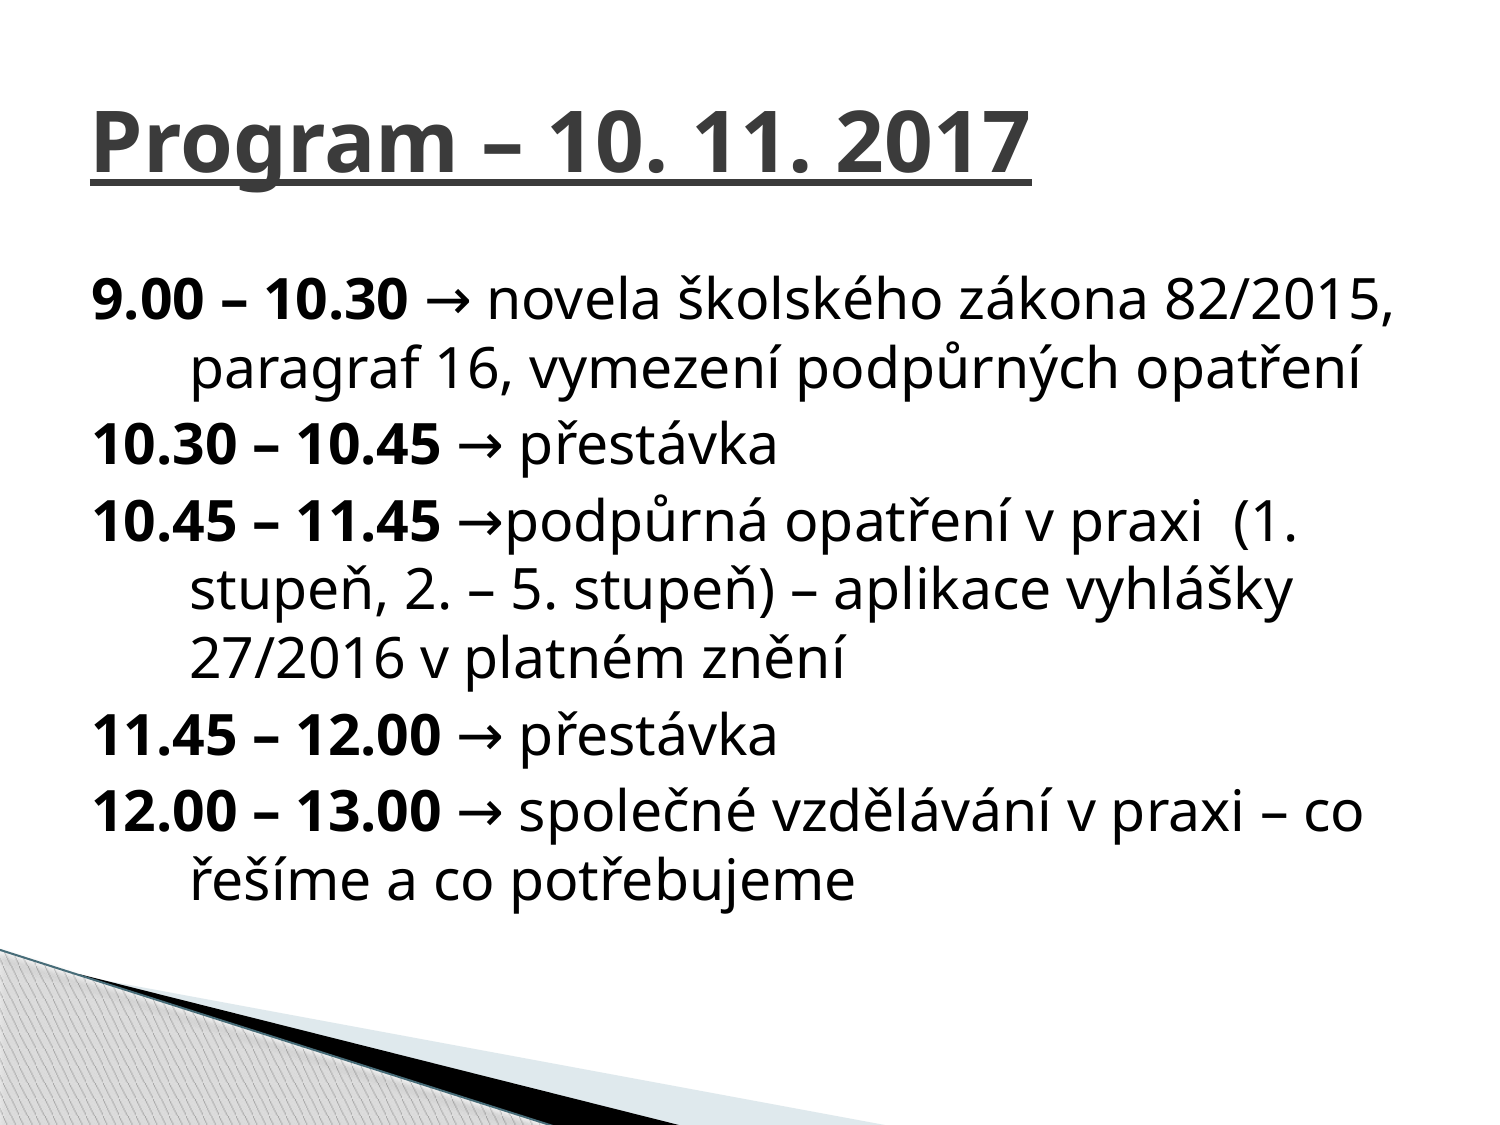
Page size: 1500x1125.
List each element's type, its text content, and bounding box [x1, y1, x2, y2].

list 9.00 – 10.30 → novela školského zákona 82/2015, paragraf 16, vymezení podpůrných opatření 10.30 – 10.45 → přestávka 10.45 – 11.45 →podpůrná opatření v praxi (1. stupeň, 2. – 5. stupeň) – aplikace vyhlášky 27/2016 v platném znění 11.45 – 12.00 → přestávka 12.00 – 13.00 → společné vzdělávání v praxi – co řešíme a co potřebujeme [76, 255, 1427, 978]
title Program – 10. 11. 2017 [75, 45, 1425, 233]
